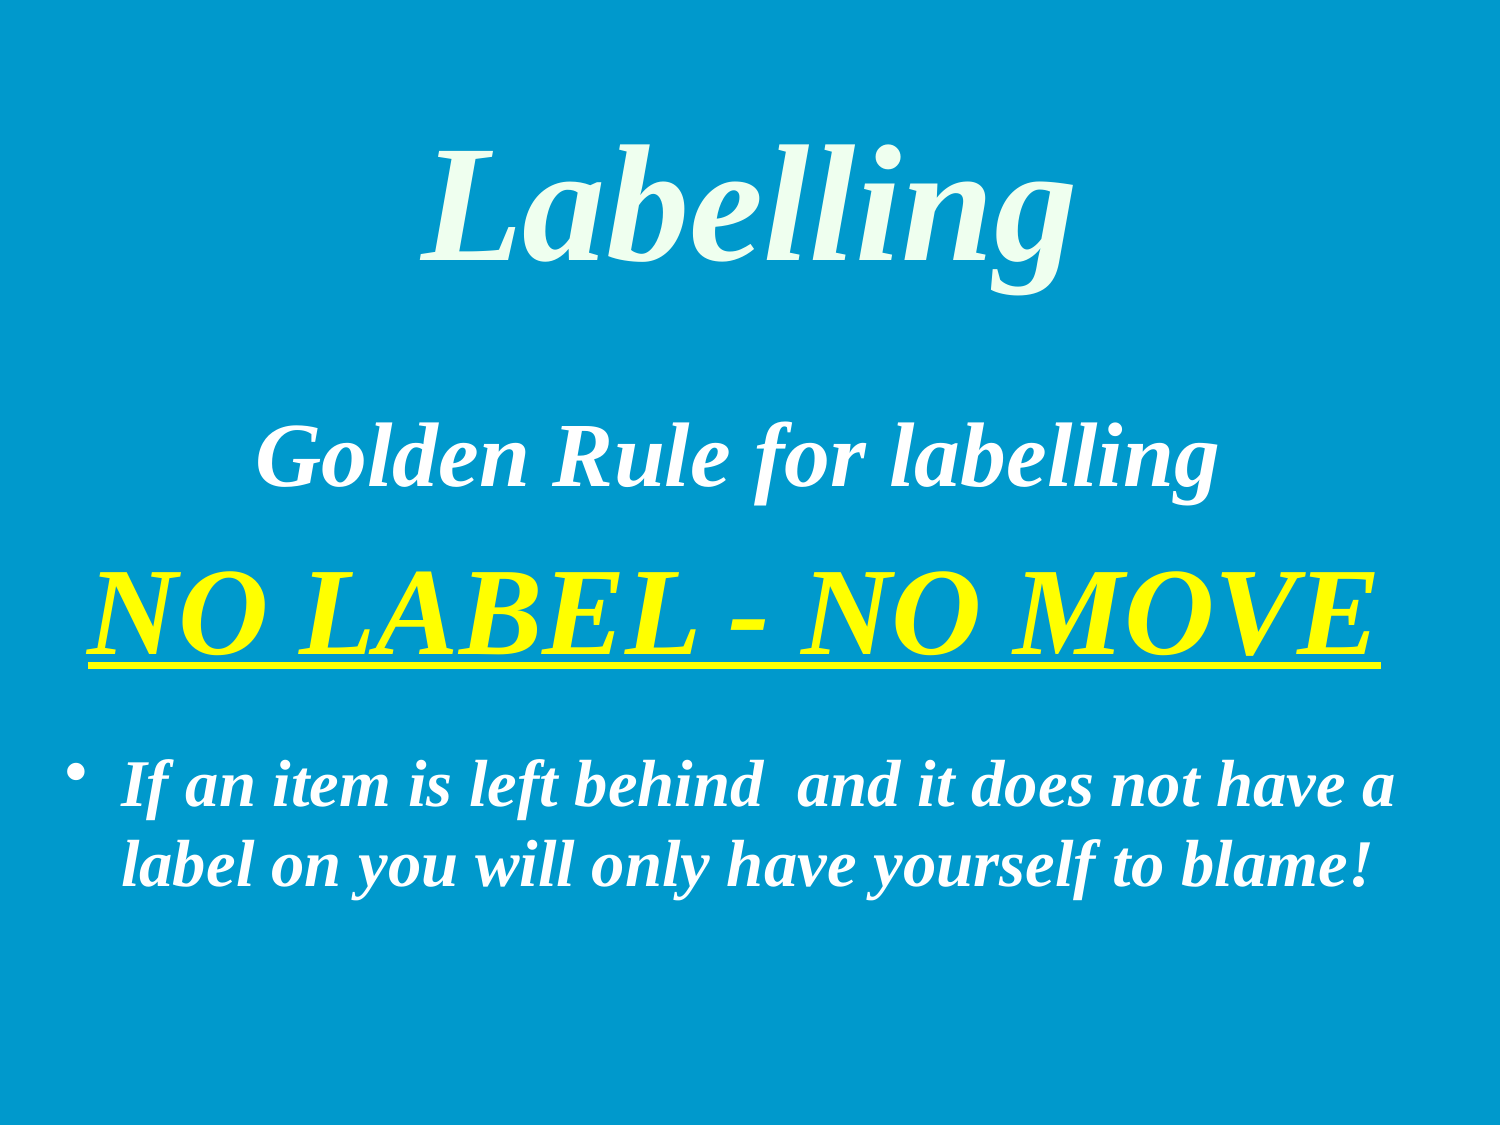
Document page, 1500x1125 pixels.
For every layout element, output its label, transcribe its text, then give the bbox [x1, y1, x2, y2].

picture [992, 288, 1043, 295]
list Golden Rule for labelling NO LABEL - NO MOVE If an item is left behind and it does not have a label on you will only have yourself to blame! [49, 386, 1451, 1001]
title Labelling [111, 99, 1388, 288]
